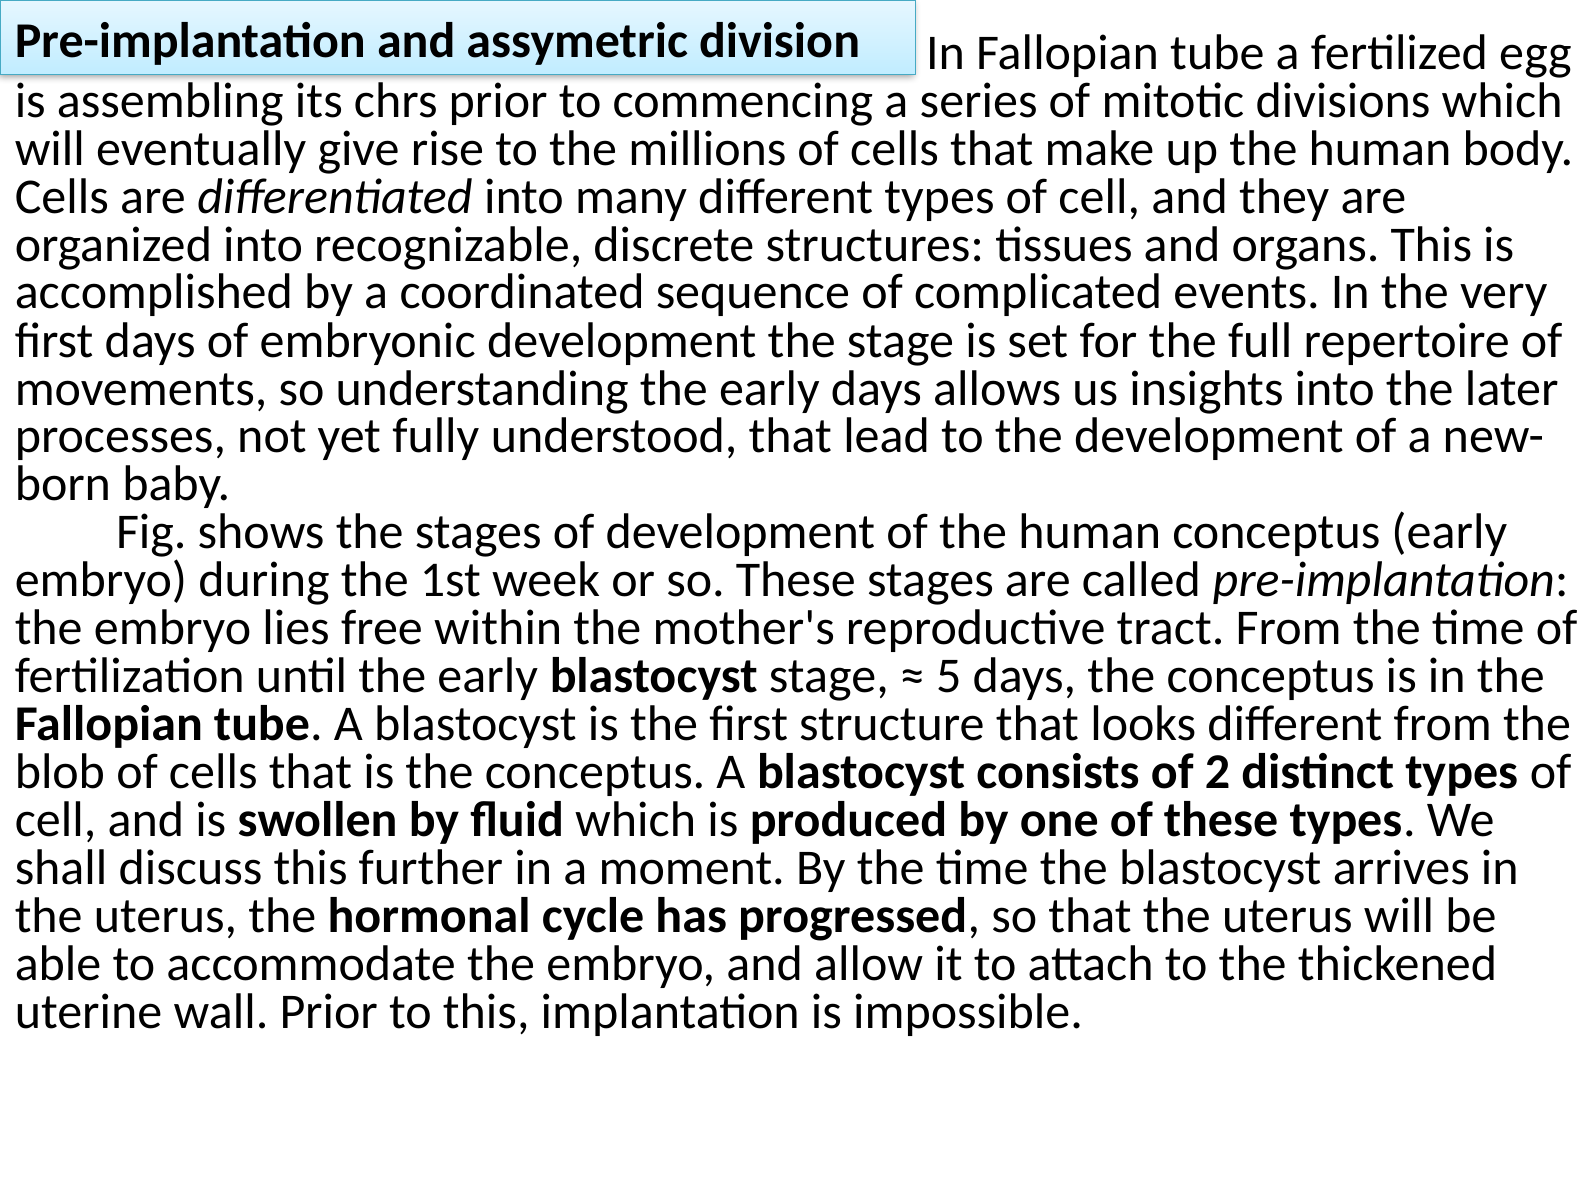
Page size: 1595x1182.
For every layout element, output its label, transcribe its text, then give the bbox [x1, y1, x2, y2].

text_box Pre-implantation and assymetric division [0, 0, 916, 75]
text_box In Fallopian tube a fertilized egg is assembling its chrs prior to commencing a series of mitotic divisions which will eventually give rise to the millions of cells that make up the human body. Cells are differentiated into many different types of cell, and they are organized into recognizable, discrete structures: tissues and organs. This is accomplished by a coordinated sequence of complicated events. In the very first days of embryonic development the stage is set for the full repertoire of movements, so understanding the early days allows us insights into the later processes, not yet fully understood, that lead to the development of a new-born baby. Fig. shows the stages of development of the human conceptus (early embryo) during the 1st week or so. These stages are called pre-implantation: the embryo lies free within the mother's reproductive tract. From the time of fertilization until the early blastocyst stage, ≈ 5 days, the conceptus is in the Fallopian tube. A blastocyst is the first structure that looks different from the blob of cells that is the conceptus. A blastocyst consists of 2 distinct types of cell, and is swollen by fluid which is produced by one of these types. We shall discuss this further in a moment. By the time the blastocyst arrives in the uterus, the hormonal cycle has progressed, so that the uterus will be able to accommodate the embryo, and allow it to attach to the thickened uterine wall. Prior to this, implantation is impossible. [0, 23, 1595, 1046]
